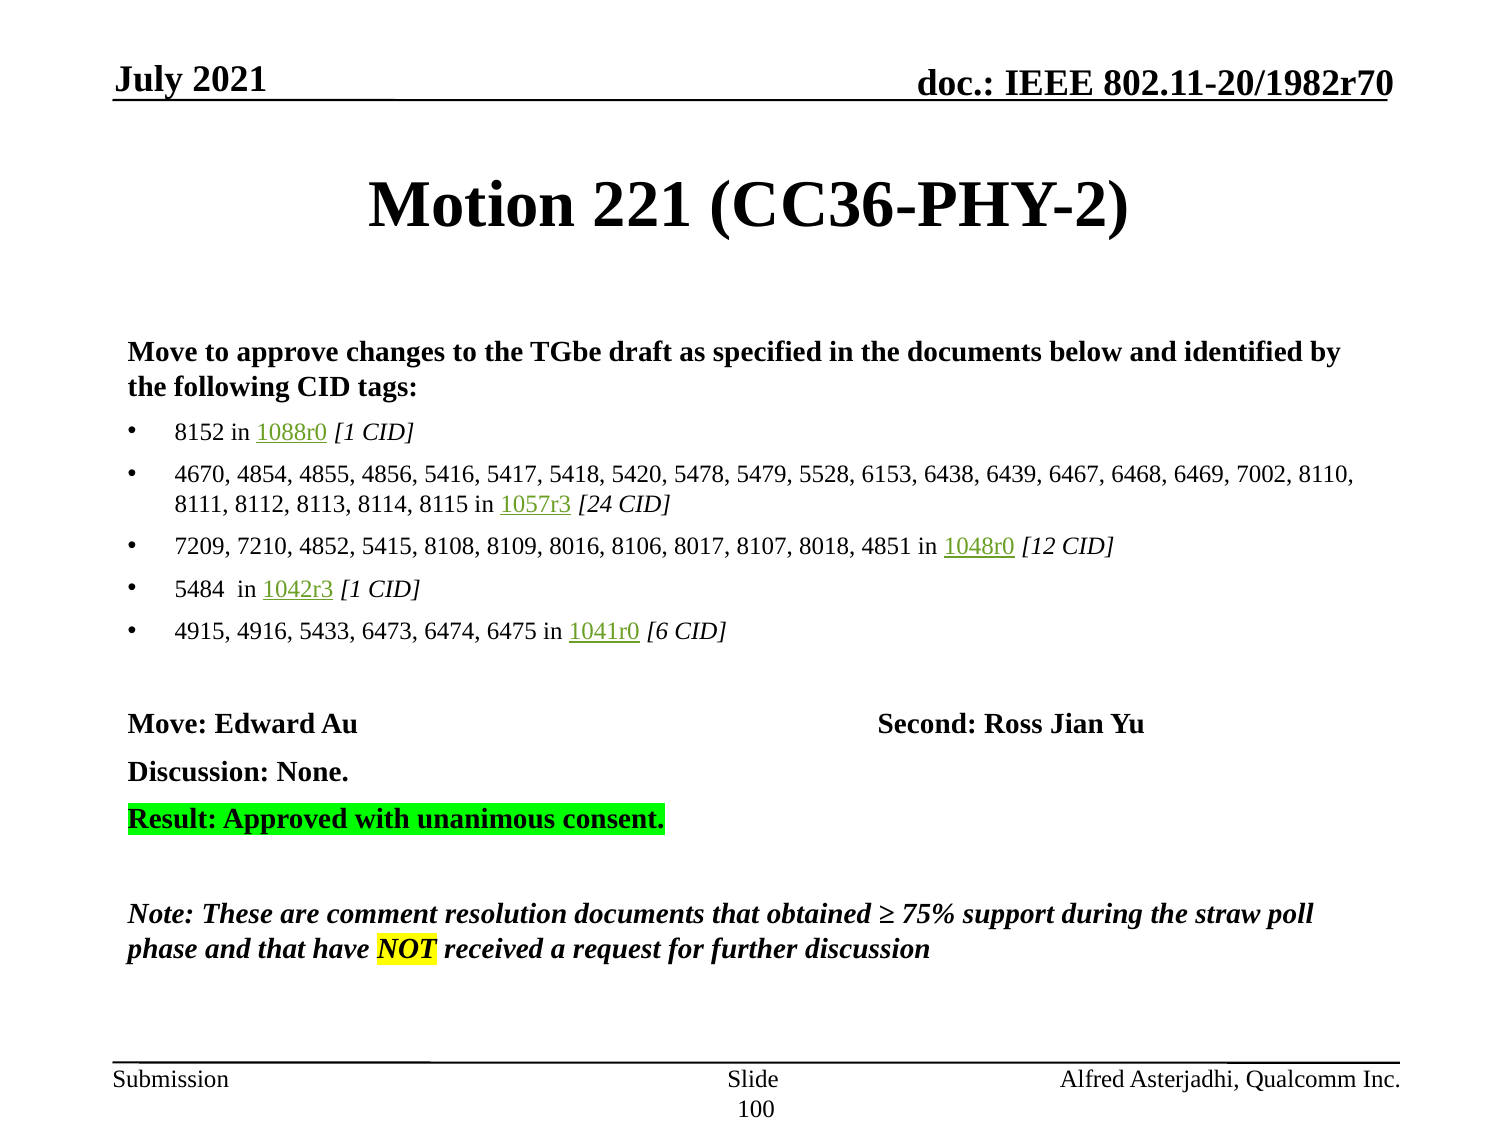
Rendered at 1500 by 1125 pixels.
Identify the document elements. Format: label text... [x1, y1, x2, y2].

title Motion 221 (CC36-PHY-2) [112, 112, 1388, 288]
list Move to approve changes to the TGbe draft as specified in the documents below and identified by the following CID tags: 8152 in 1088r0 [1 CID] 4670, 4854, 4855, 4856, 5416, 5417, 5418, 5420, 5478, 5479, 5528, 6153, 6438, 6439, 6467, 6468, 6469, 7002, 8110, 8111, 8112, 8113, 8114, 8115 in 1057r3 [24 CID] 7209, 7210, 4852, 5415, 8108, 8109, 8016, 8106, 8017, 8107, 8018, 4851 in 1048r0 [12 CID] 5484 in 1042r3 [1 CID] 4915, 4916, 5433, 6473, 6474, 6475 in 1041r0 [6 CID] Move: Edward Au Second: Ross Jian Yu Discussion: None. Result: Approved with unanimous consent. Note: These are comment resolution documents that obtained ≥ 75% support during the straw poll phase and that have NOT received a request for further discussion [112, 324, 1388, 1063]
footer Alfred Asterjadhi, Qualcomm Inc. [878, 1061, 1402, 1093]
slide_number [114, 54, 423, 100]
slide_number Slide 100 [712, 1061, 800, 1123]
